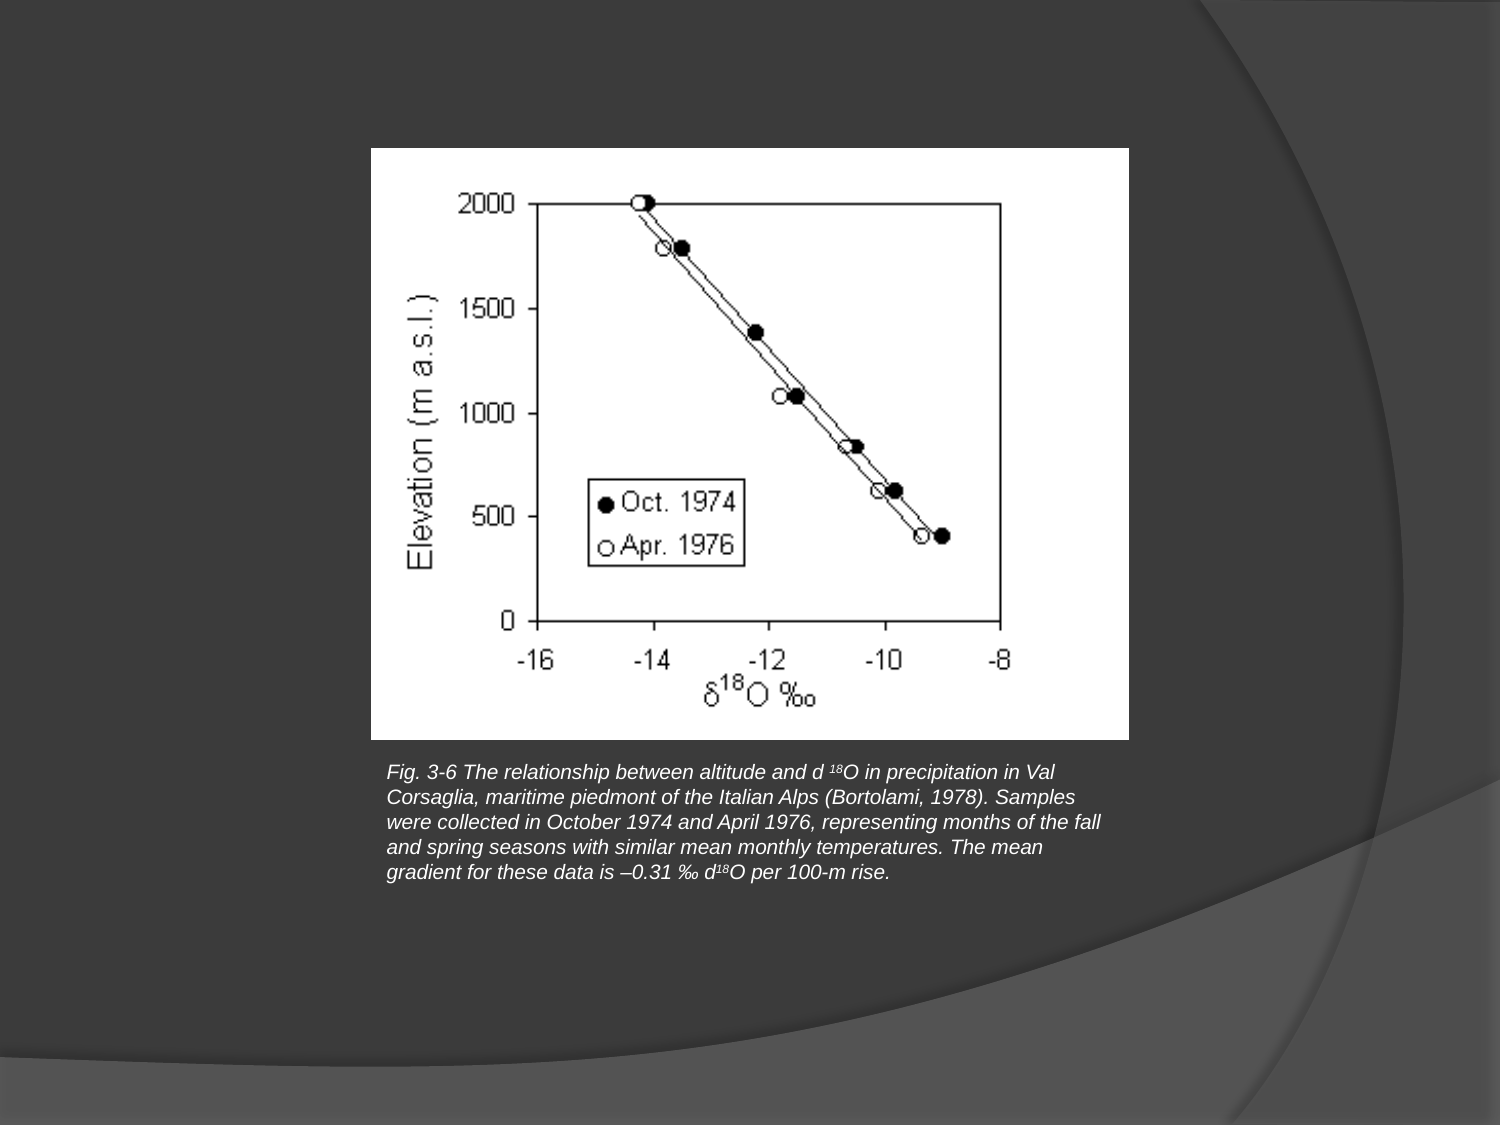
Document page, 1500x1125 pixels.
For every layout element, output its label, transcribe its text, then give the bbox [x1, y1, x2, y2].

text_box Fig. 3-6 The relationship between altitude and d 18O in precipitation in Val Corsaglia, maritime piedmont of the Italian Alps (Bortolami, 1978). Samples were collected in October 1974 and April 1976, representing months of the fall and spring seasons with similar mean monthly temperatures. The mean gradient for these data is –0.31 ‰ d18O per 100-m rise. [371, 751, 1122, 892]
picture [371, 148, 1129, 740]
